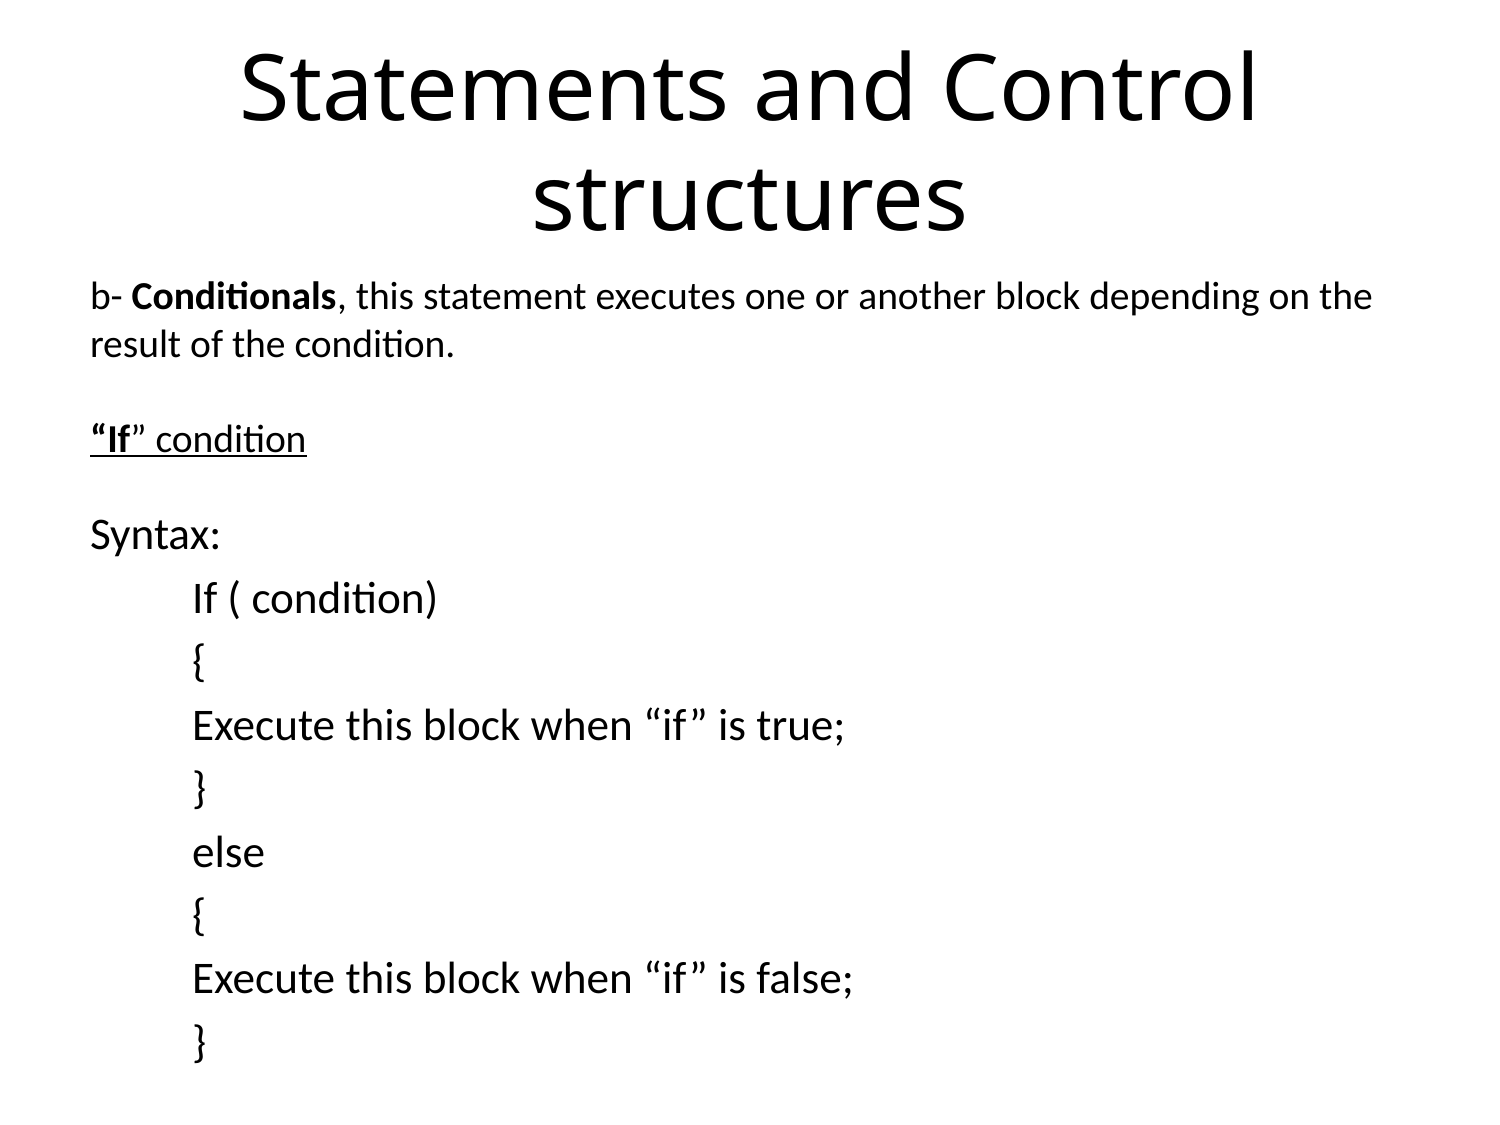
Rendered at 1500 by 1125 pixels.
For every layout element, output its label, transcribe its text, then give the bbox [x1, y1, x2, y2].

title Statements and Control structures [75, 45, 1425, 233]
list b- Conditionals, this statement executes one or another block depending on the result of the condition. “If” condition Syntax: If ( condition) { Execute this block when “if” is true; } else { Execute this block when “if” is false; } [75, 262, 1425, 1075]
